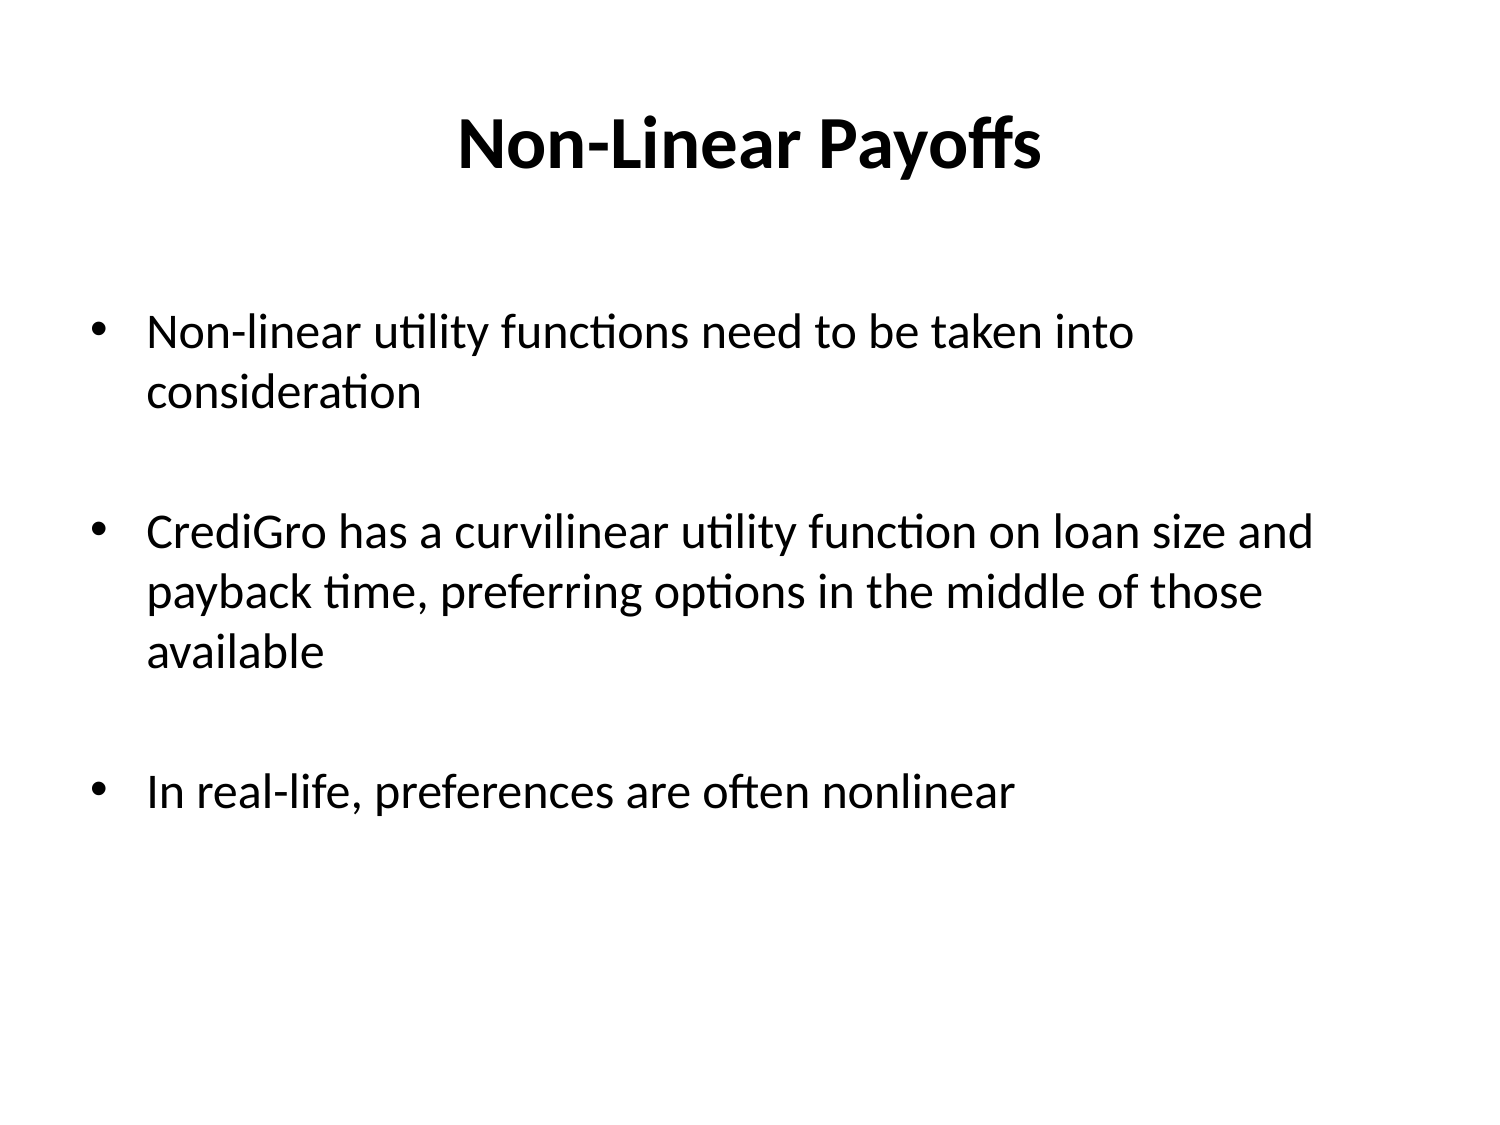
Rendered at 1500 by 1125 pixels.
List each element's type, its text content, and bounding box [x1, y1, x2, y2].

title Non-Linear Payoffs [75, 45, 1425, 233]
list Non-linear utility functions need to be taken into consideration CrediGro has a curvilinear utility function on loan size and payback time, preferring options in the middle of those available In real-life, preferences are often nonlinear [75, 290, 1425, 1034]
